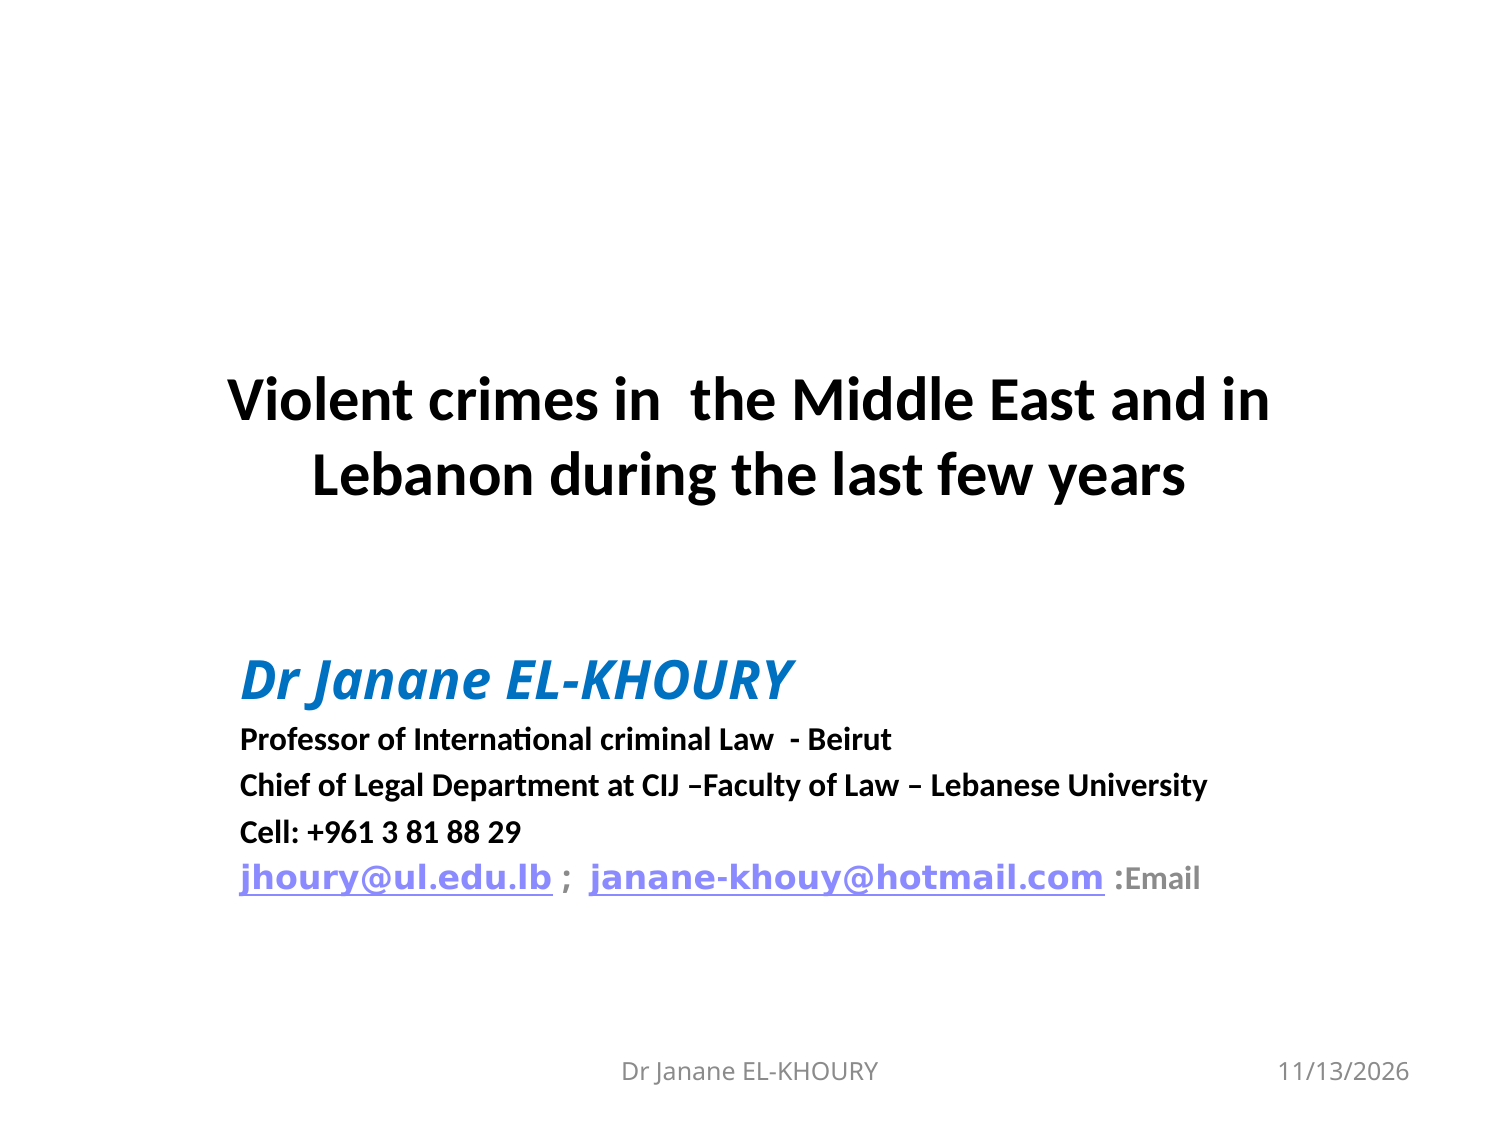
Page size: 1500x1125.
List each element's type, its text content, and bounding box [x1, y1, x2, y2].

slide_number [1074, 1042, 1425, 1103]
footer Dr Janane EL-KHOURY [512, 1042, 988, 1103]
title Violent crimes in the Middle East and in Lebanon during the last few years [112, 349, 1388, 591]
subtitle Dr Janane EL-KHOURY Professor of International criminal Law - Beirut Chief of Legal Department at CIJ –Faculty of Law – Lebanese University Cell: +961 3 81 88 29 Email: janane-khouy@hotmail.com ; jhoury@ul.edu.lb [225, 637, 1275, 925]
